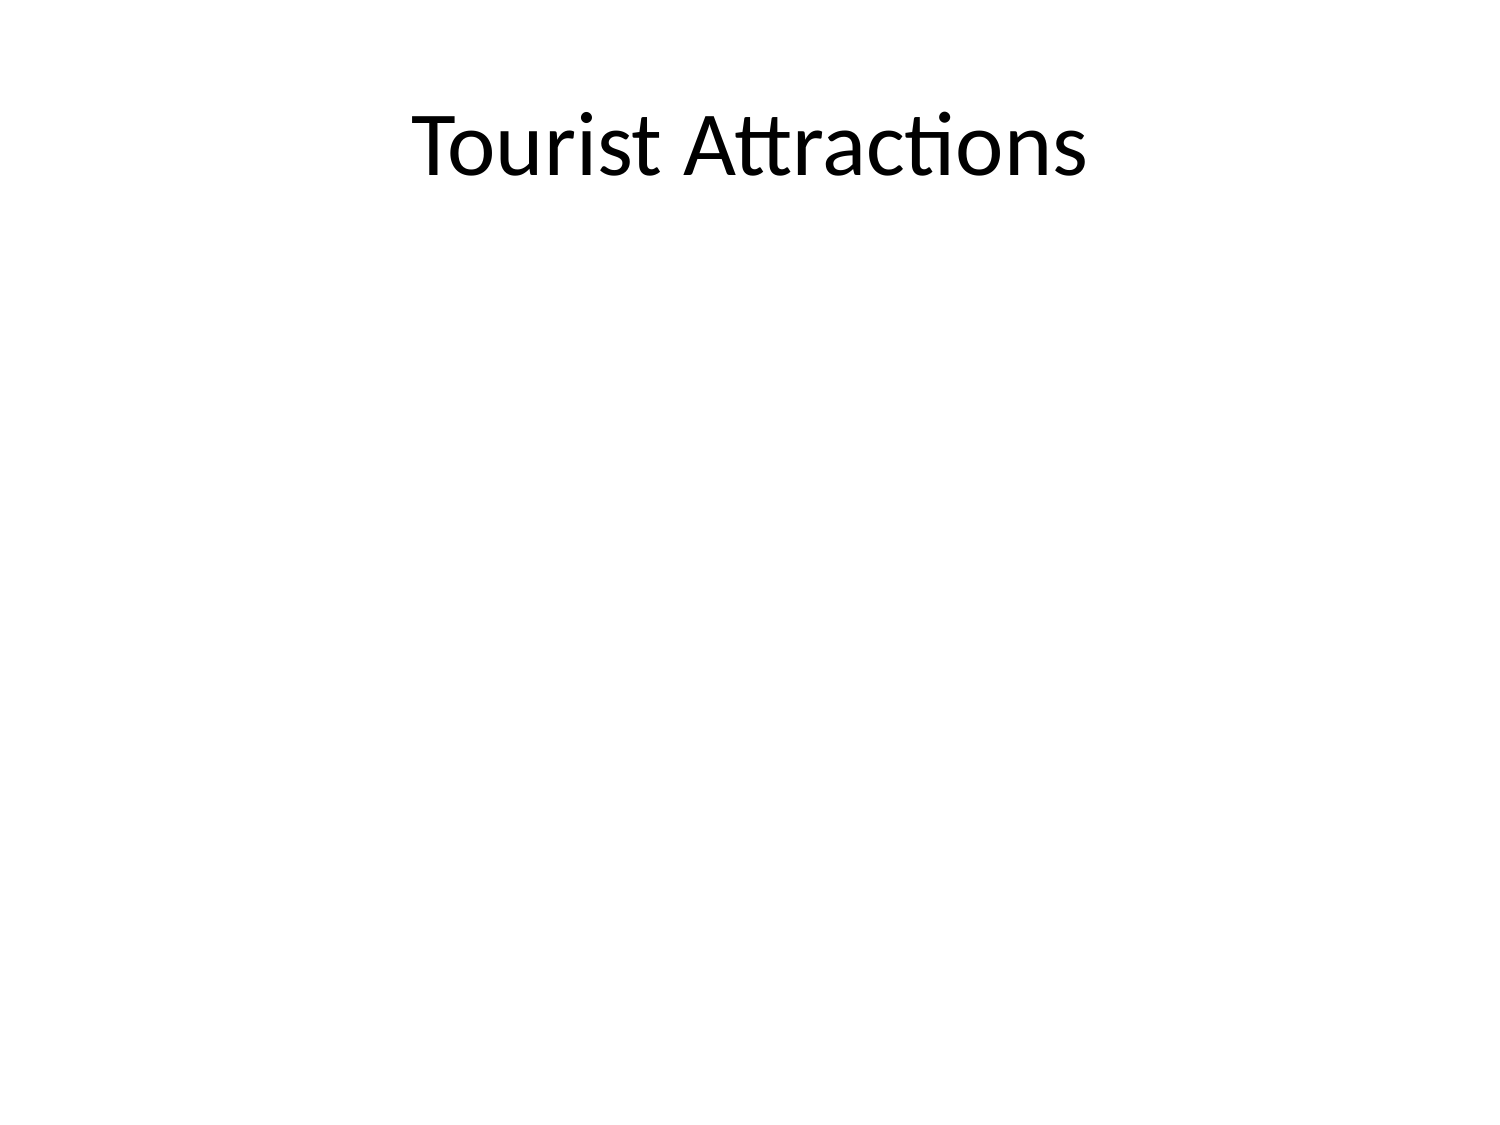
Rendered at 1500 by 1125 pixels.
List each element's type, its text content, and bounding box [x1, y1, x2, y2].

title Tourist Attractions [75, 45, 1425, 233]
